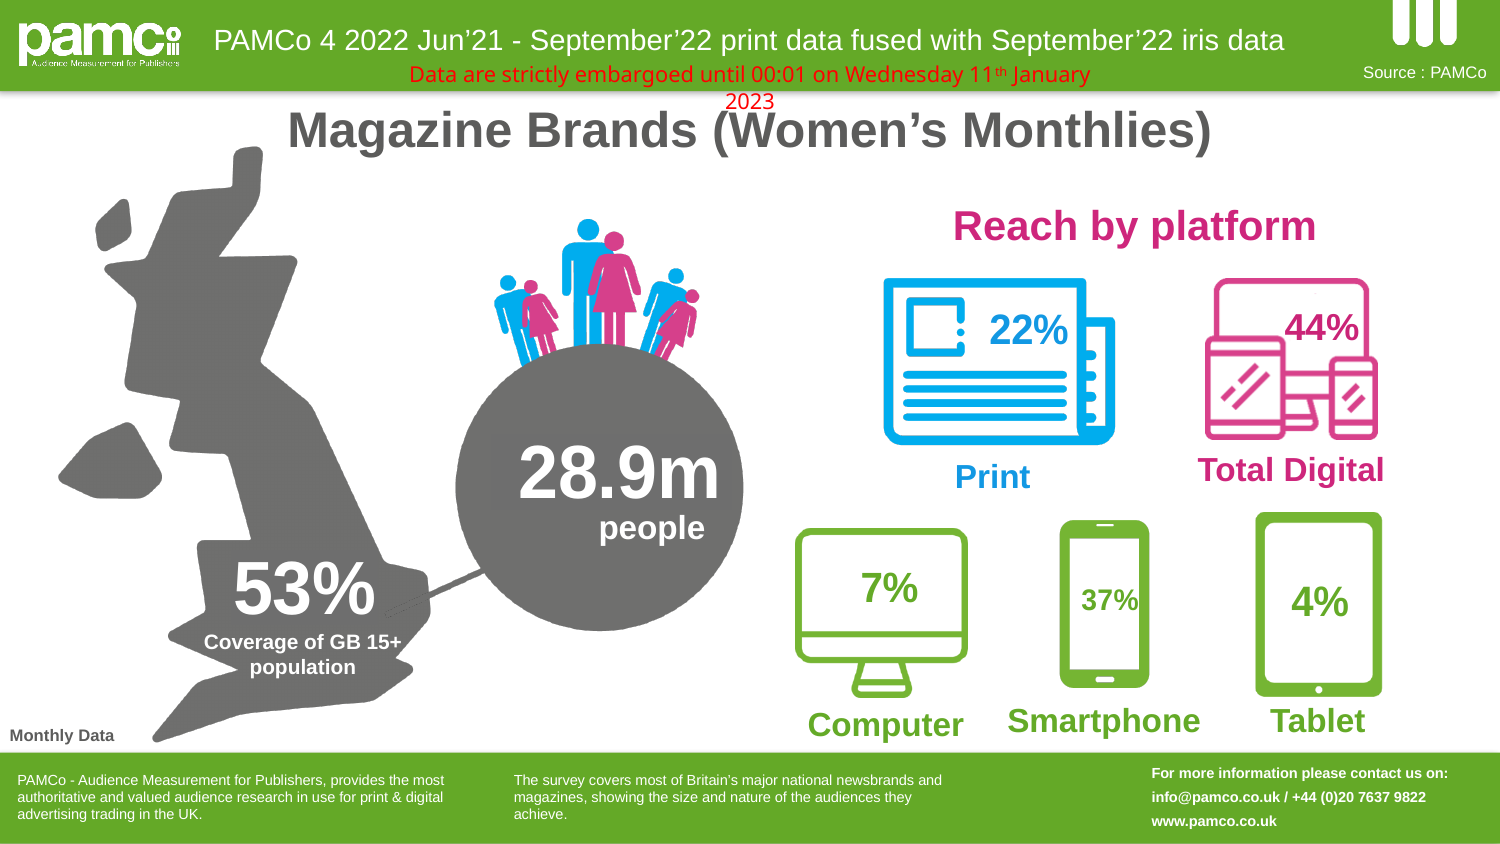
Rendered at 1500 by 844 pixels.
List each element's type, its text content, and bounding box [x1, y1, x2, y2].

picture [1038, 483, 1175, 708]
text_box Magazine Brands (Women’s Monthlies) [0, 91, 1500, 163]
picture [41, 163, 758, 763]
picture [857, 244, 1141, 477]
picture [1205, 278, 1378, 440]
picture [961, 469, 970, 476]
picture [1387, 0, 1458, 81]
text_box 44% [1269, 295, 1381, 391]
picture [17, 20, 182, 68]
picture [795, 528, 968, 698]
picture [1240, 491, 1397, 713]
